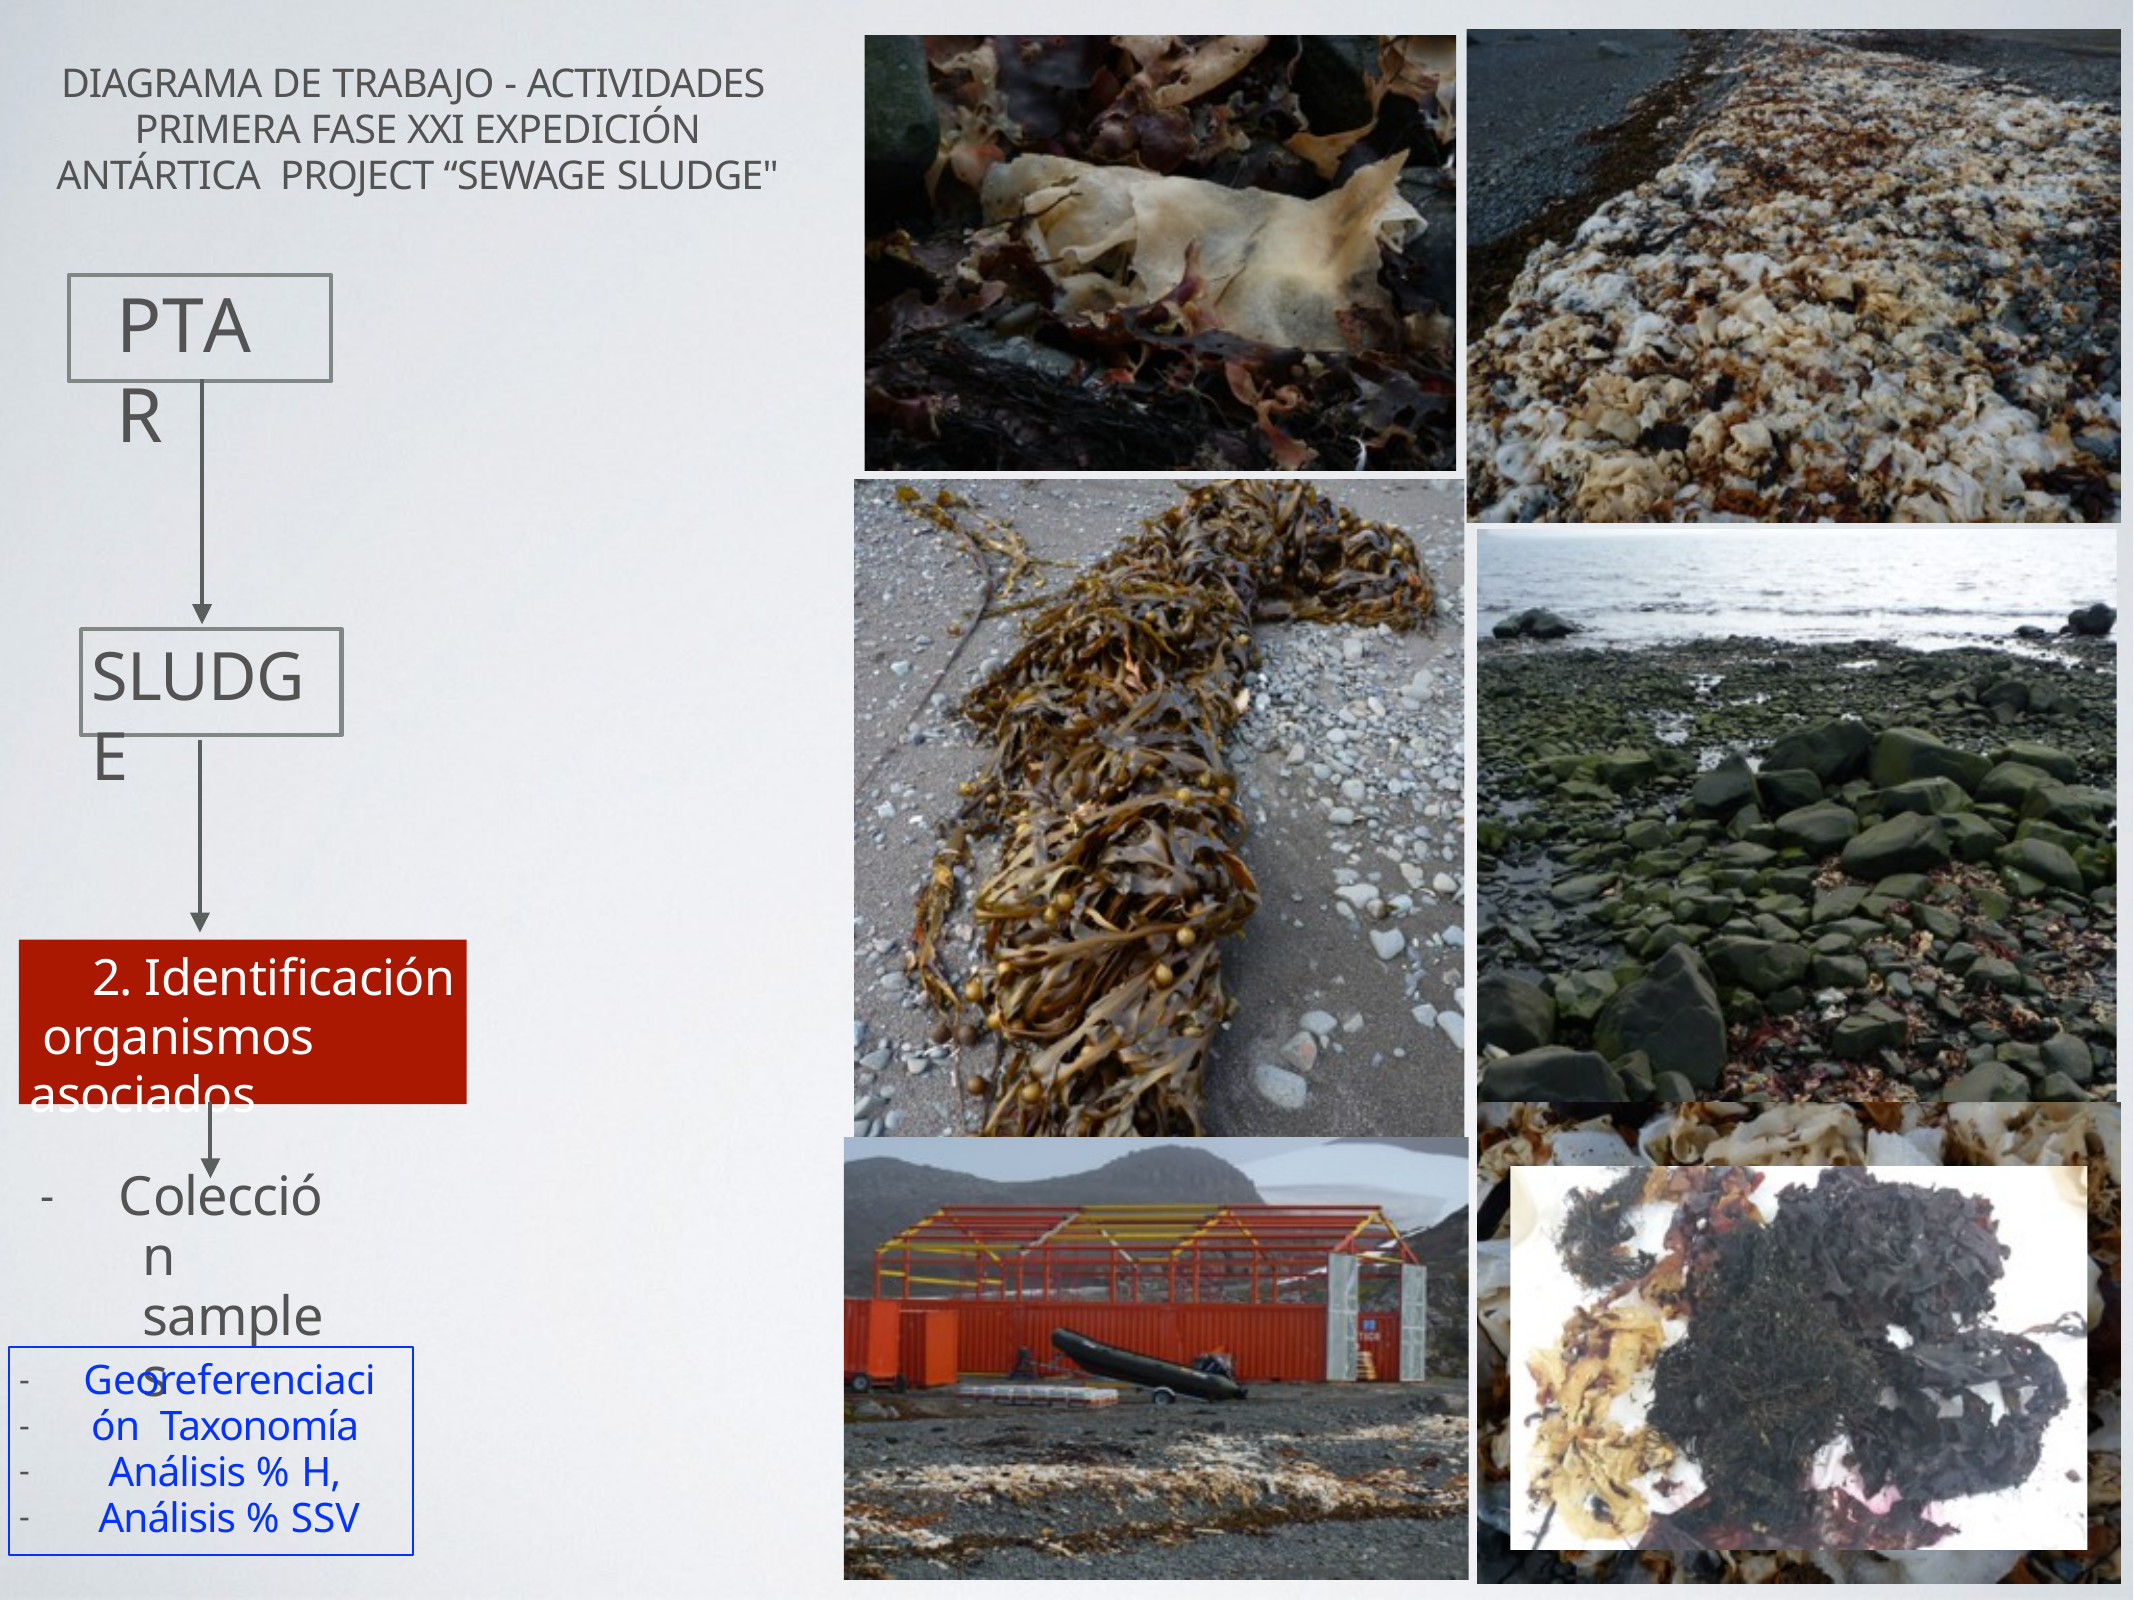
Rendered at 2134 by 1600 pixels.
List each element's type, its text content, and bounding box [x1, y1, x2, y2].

text_box [1466, 29, 2121, 523]
text_box Colección samples [116, 1165, 334, 1346]
title PTAR [114, 277, 286, 545]
text_box [1510, 1166, 2088, 1550]
text_box - - - - [19, 1358, 30, 1536]
text_box [200, 1158, 221, 1179]
text_box Georeferenciación Taxonomía Análisis % H, Análisis % SSV [82, 1357, 376, 1541]
text_box [1477, 529, 2117, 1102]
text_box [18, 939, 467, 1105]
text_box [81, 629, 342, 736]
picture [0, 0, 2134, 1600]
text_box [9, 1346, 414, 1556]
text_box [1477, 1102, 2121, 1584]
text_box [68, 275, 332, 382]
text_box [192, 604, 213, 625]
text_box 2. Identificación organismos asociados [27, 947, 459, 1123]
text_box [854, 479, 1465, 1137]
text_box [843, 1137, 1469, 1580]
text_box - [38, 1167, 57, 1220]
text_box [864, 35, 1457, 471]
text_box [189, 912, 211, 933]
text_box DIAGRAMA DE TRABAJO - ACTIVIDADES PRIMERA FASE XXI EXPEDICIÓN ANTÁRTICA PROJECT “SEWAGE SLUDGE" [27, 59, 807, 198]
text_box SLUDGE [89, 634, 333, 794]
